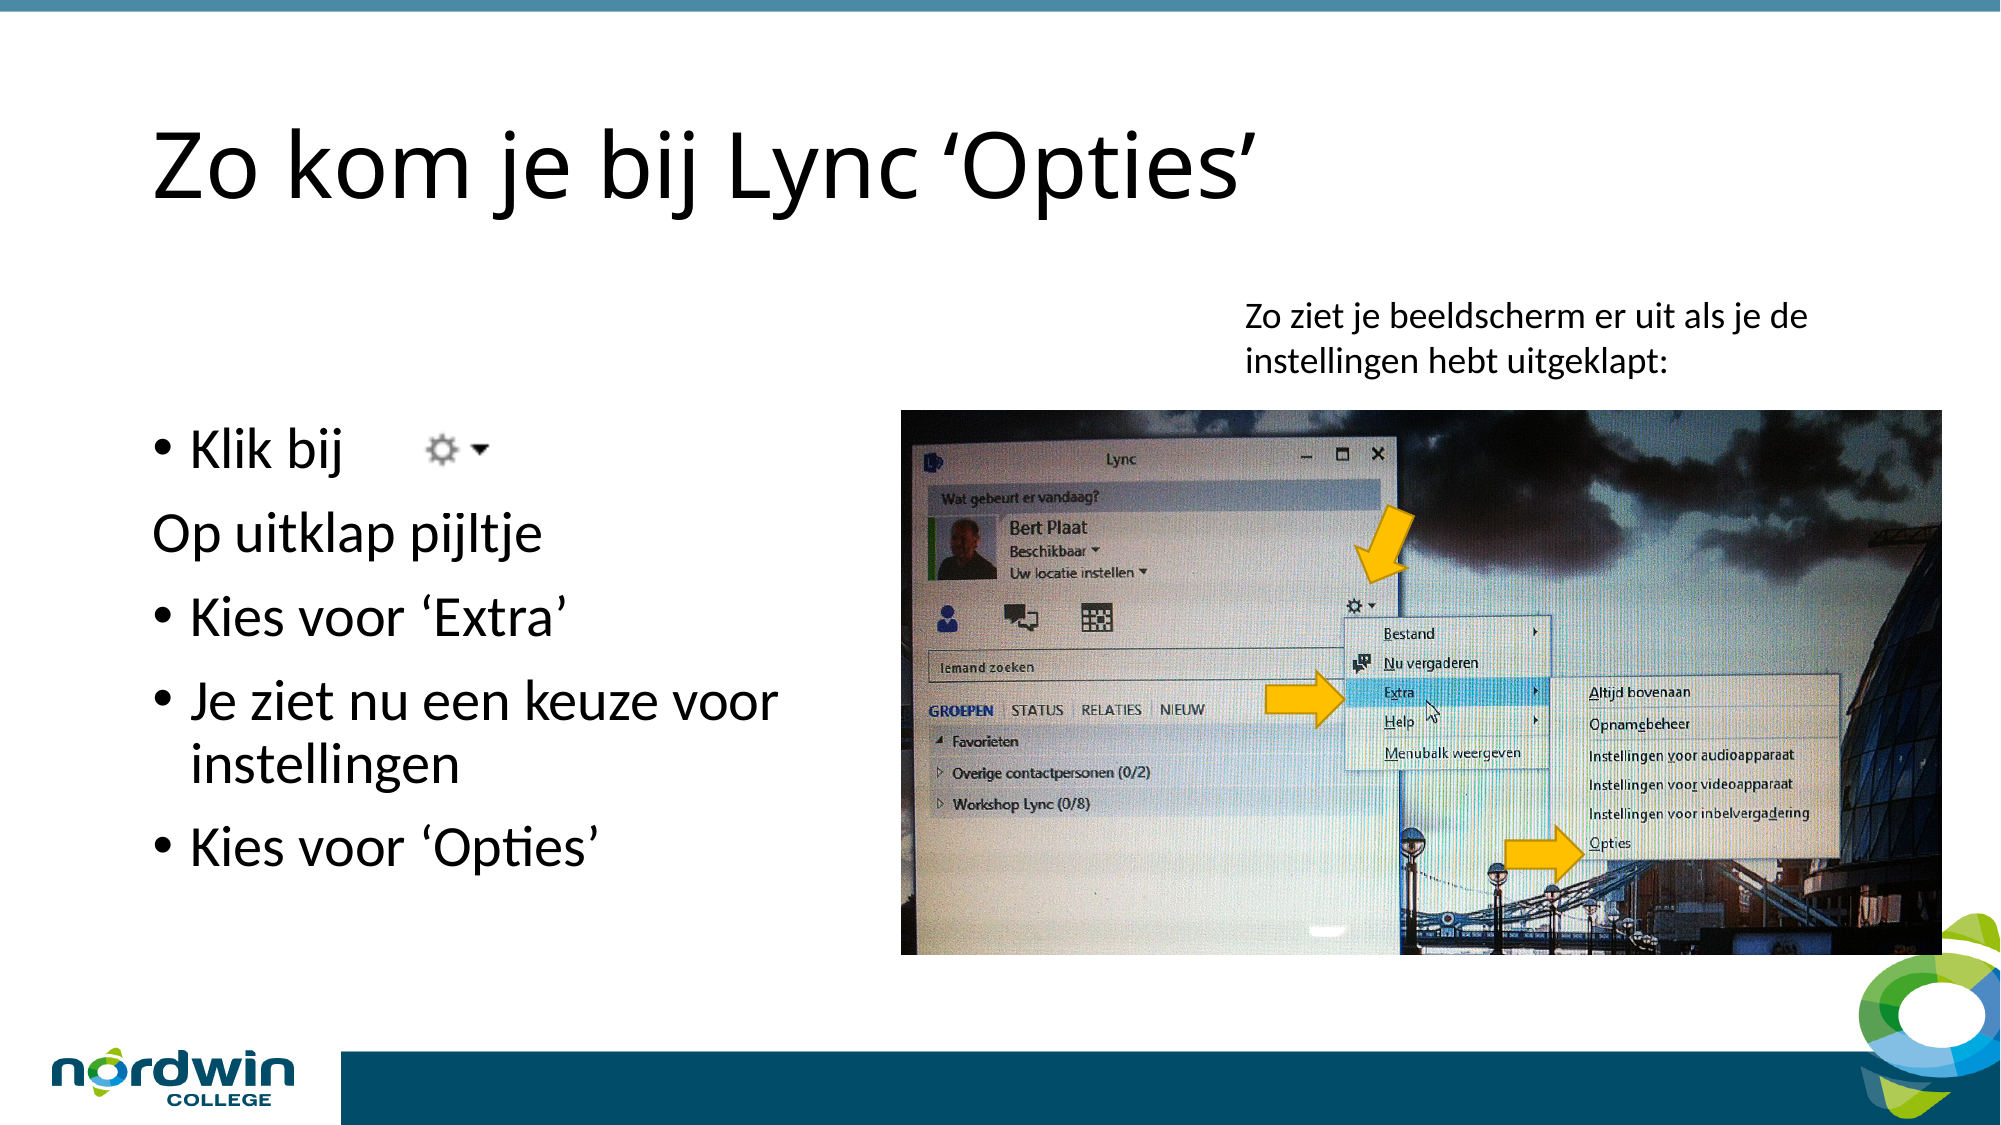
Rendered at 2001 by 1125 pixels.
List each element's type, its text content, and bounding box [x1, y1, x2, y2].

picture [1862, 1068, 1948, 1118]
text_box Zo ziet je beeldscherm er uit als je de instellingen hebt uitgeklapt: [1230, 283, 1860, 389]
picture [0, 0, 2001, 1125]
list Klik bij Op uitklap pijltje Kies voor ‘Extra’ Je ziet nu een keuze voor instellingen Kies voor ‘Opties’ [137, 410, 984, 1016]
title Zo kom je bij Lync ‘Opties’ [137, 59, 1863, 278]
